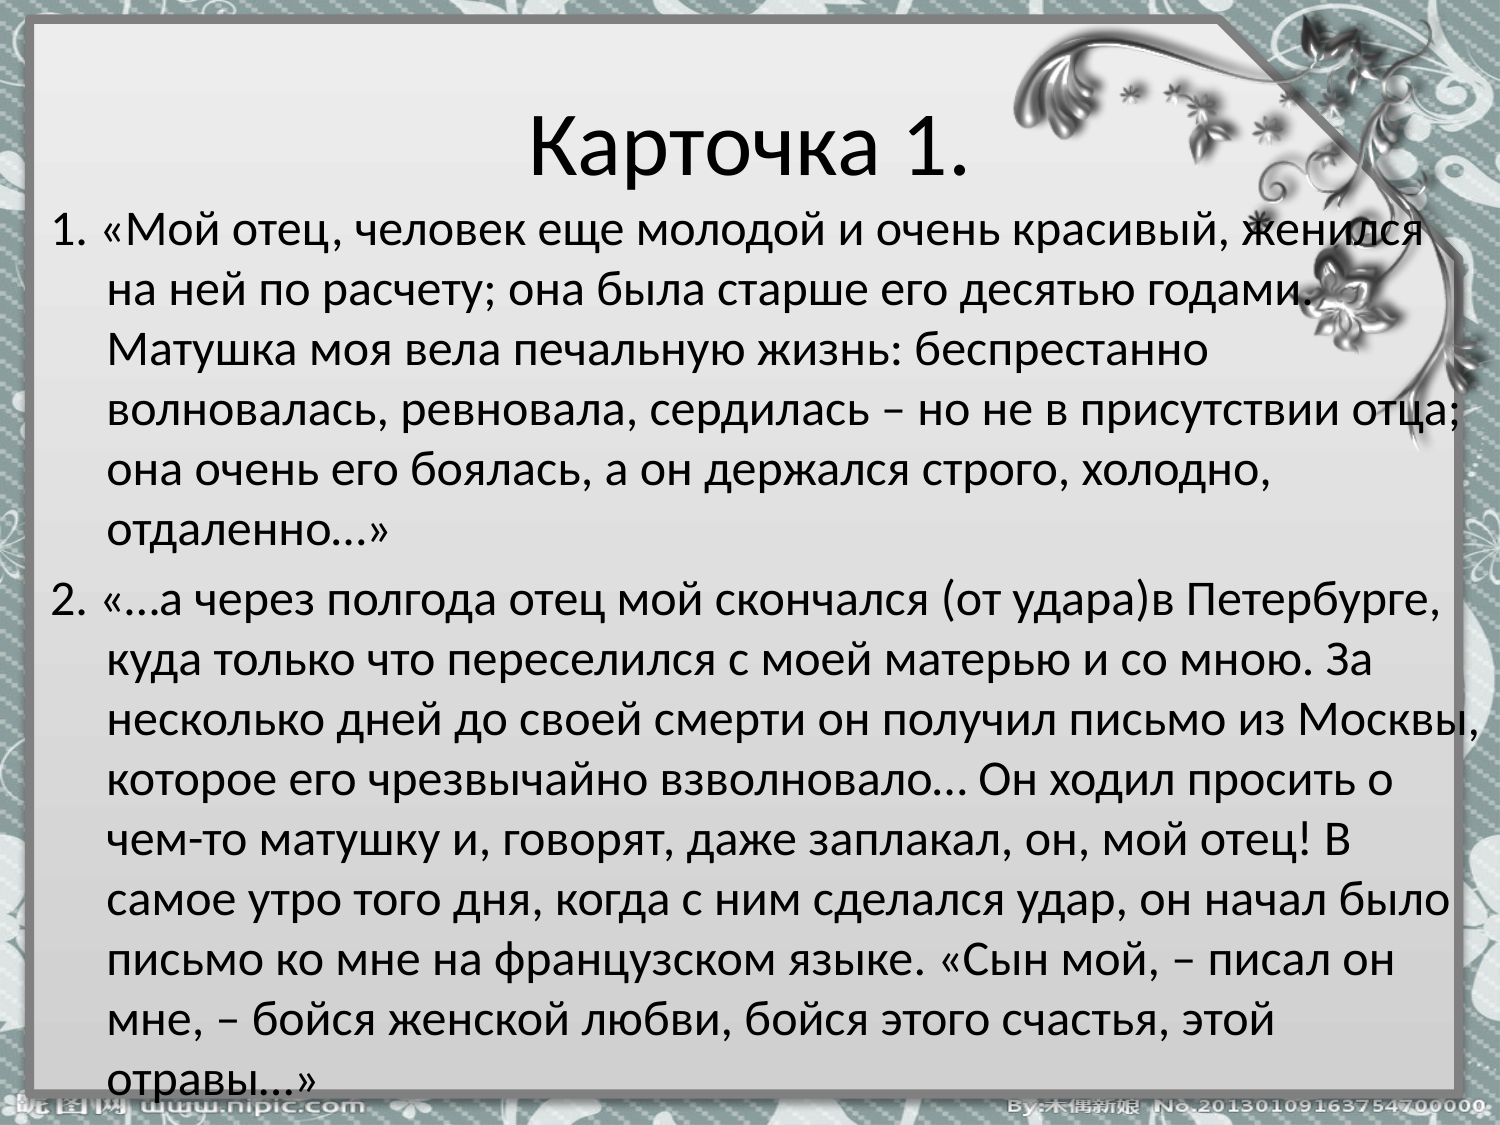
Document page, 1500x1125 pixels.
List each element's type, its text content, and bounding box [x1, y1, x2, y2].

title Карточка 1. [75, 45, 1425, 187]
list 1. «Мой отец, человек еще молодой и очень красивый, женился на ней по расчету; она была старше его десятью годами. Матушка моя вела печальную жизнь: беспрестанно волновалась, ревновала, сердилась – но не в присутствии отца; она очень его боялась, а он держался строго, холодно, отдаленно…» 2. «…а через полгода отец мой скончался (от удара)в Петербурге, куда только что переселился с моей матерью и со мною. За несколько дней до своей смерти он получил письмо из Москвы, которое его чрезвычайно взволновало… Он ходил просить о чем-то матушку и, говорят, даже заплакал, он, мой отец! В самое утро того дня, когда с ним сделался удар, он начал было письмо ко мне на французском языке. «Сын мой, – писал он мне, – бойся женской любви, бойся этого счастья, этой отравы…» [35, 187, 1500, 992]
picture [0, 0, 1500, 1125]
